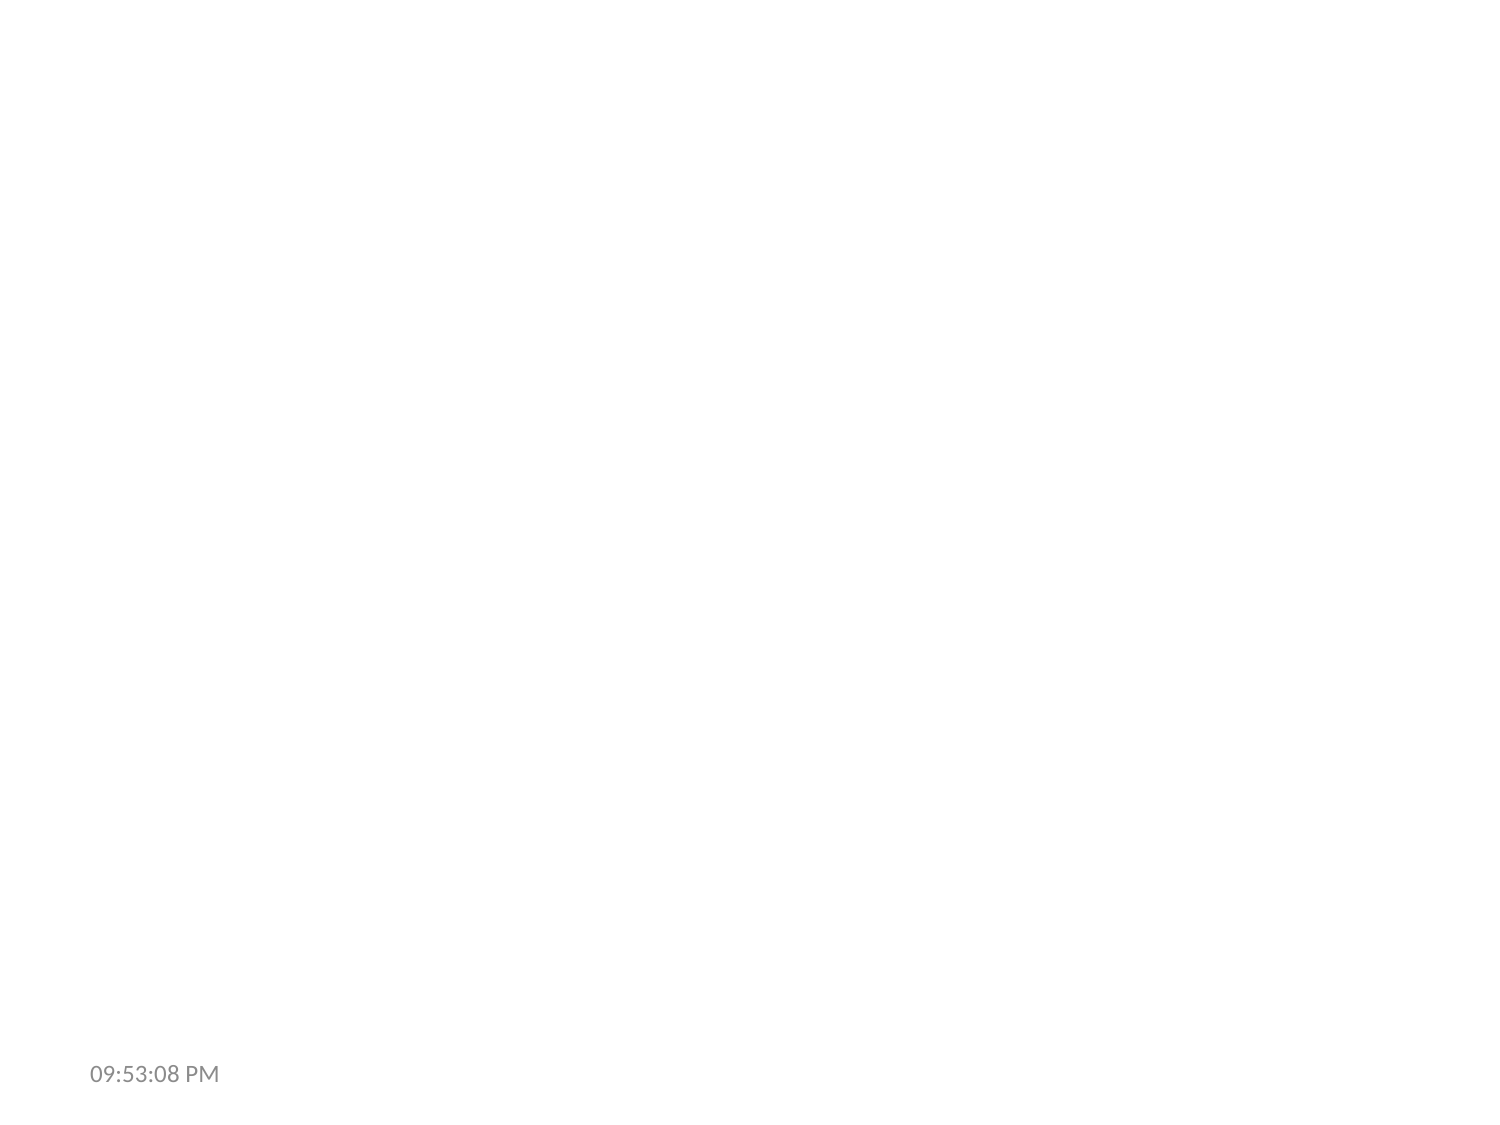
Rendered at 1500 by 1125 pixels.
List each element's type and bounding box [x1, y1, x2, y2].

slide_number [75, 1042, 425, 1103]
